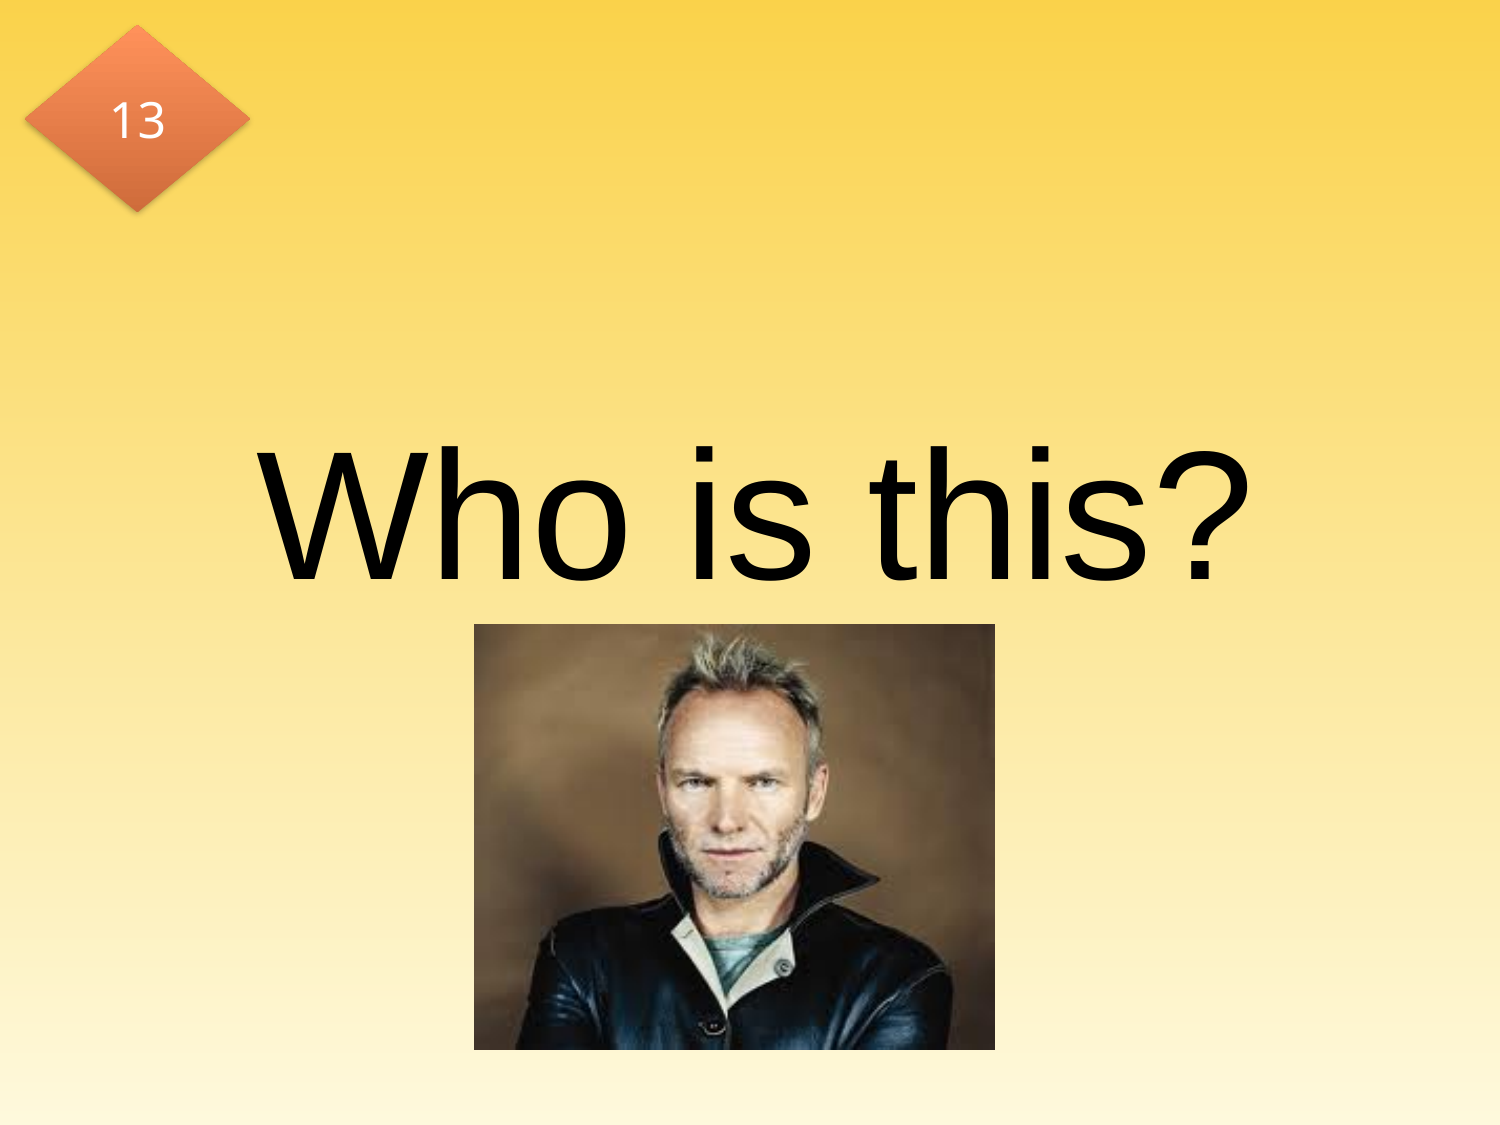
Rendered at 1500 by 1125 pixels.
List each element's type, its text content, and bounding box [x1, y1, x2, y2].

title Who is this? [112, 137, 1401, 876]
text_box 13 [24, 24, 250, 213]
picture [474, 624, 995, 1051]
